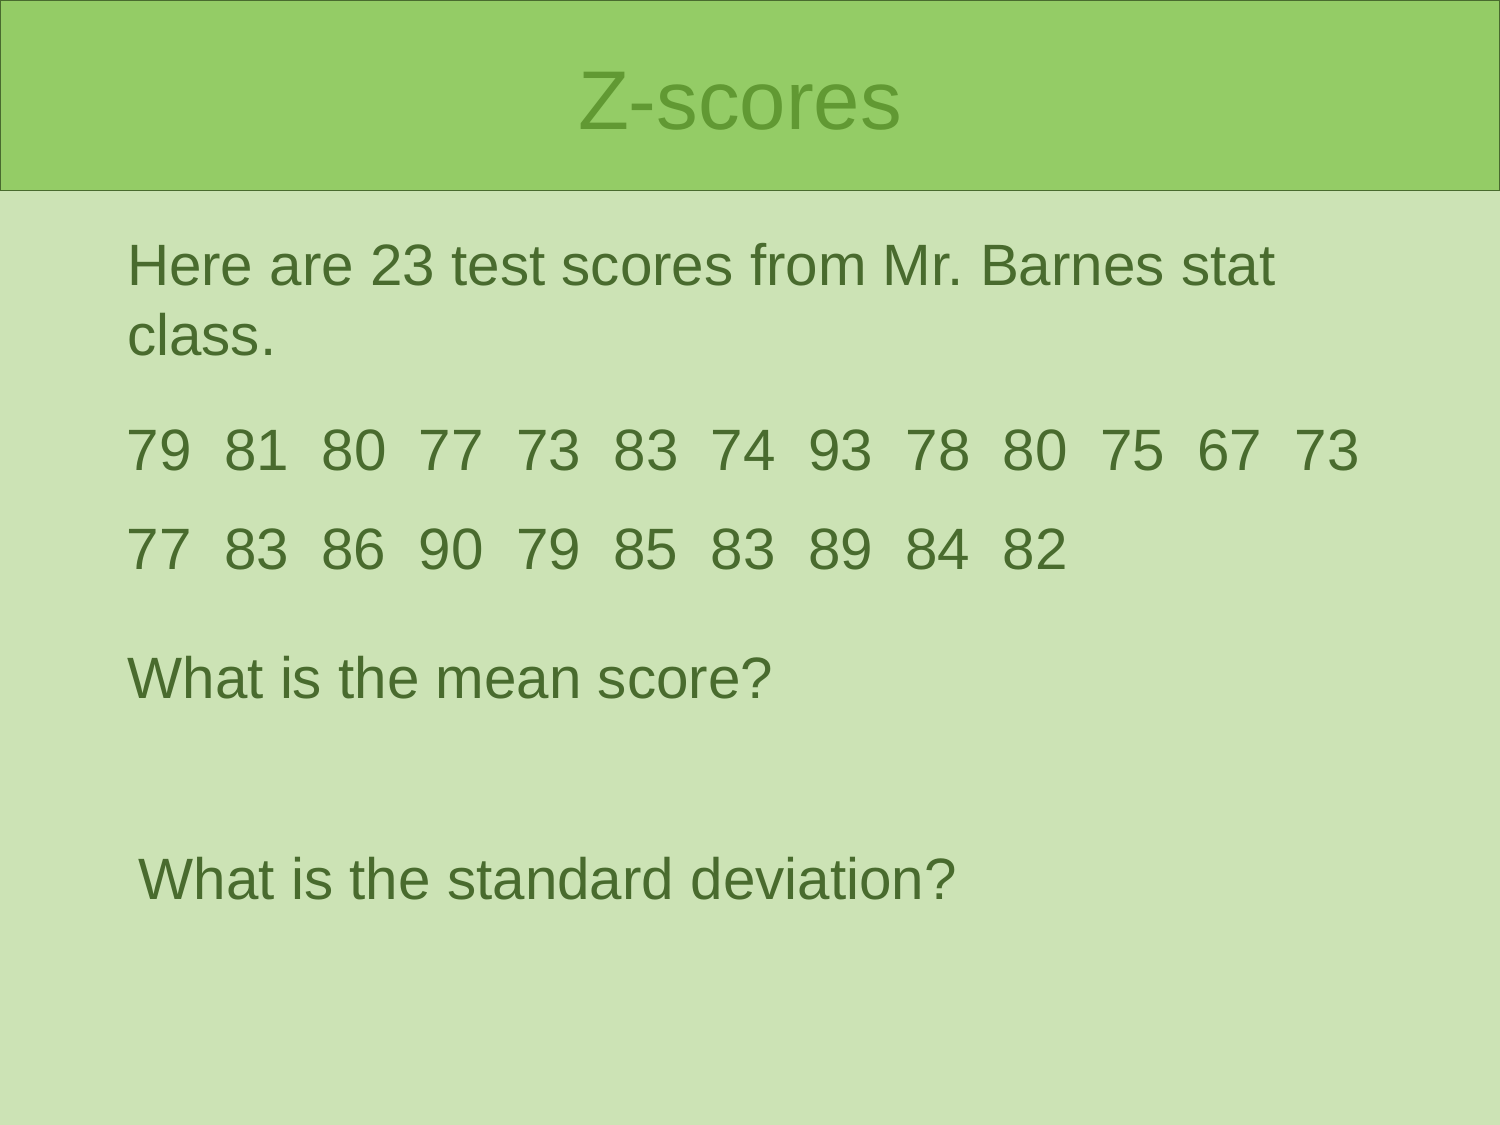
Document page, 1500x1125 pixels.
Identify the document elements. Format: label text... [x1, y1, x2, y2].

text_box What is the mean score? [112, 633, 1377, 718]
text_box 81 80 77 73 83 74 93 78 80 75 67 73 77 83 86 90 79 85 83 89 84 82 [112, 404, 1430, 589]
title Z-scores [74, 30, 1406, 162]
text_box What is the standard deviation? [124, 834, 1300, 919]
text_box Here are 23 test scores from Mr. Barnes stat class. [112, 219, 1394, 375]
